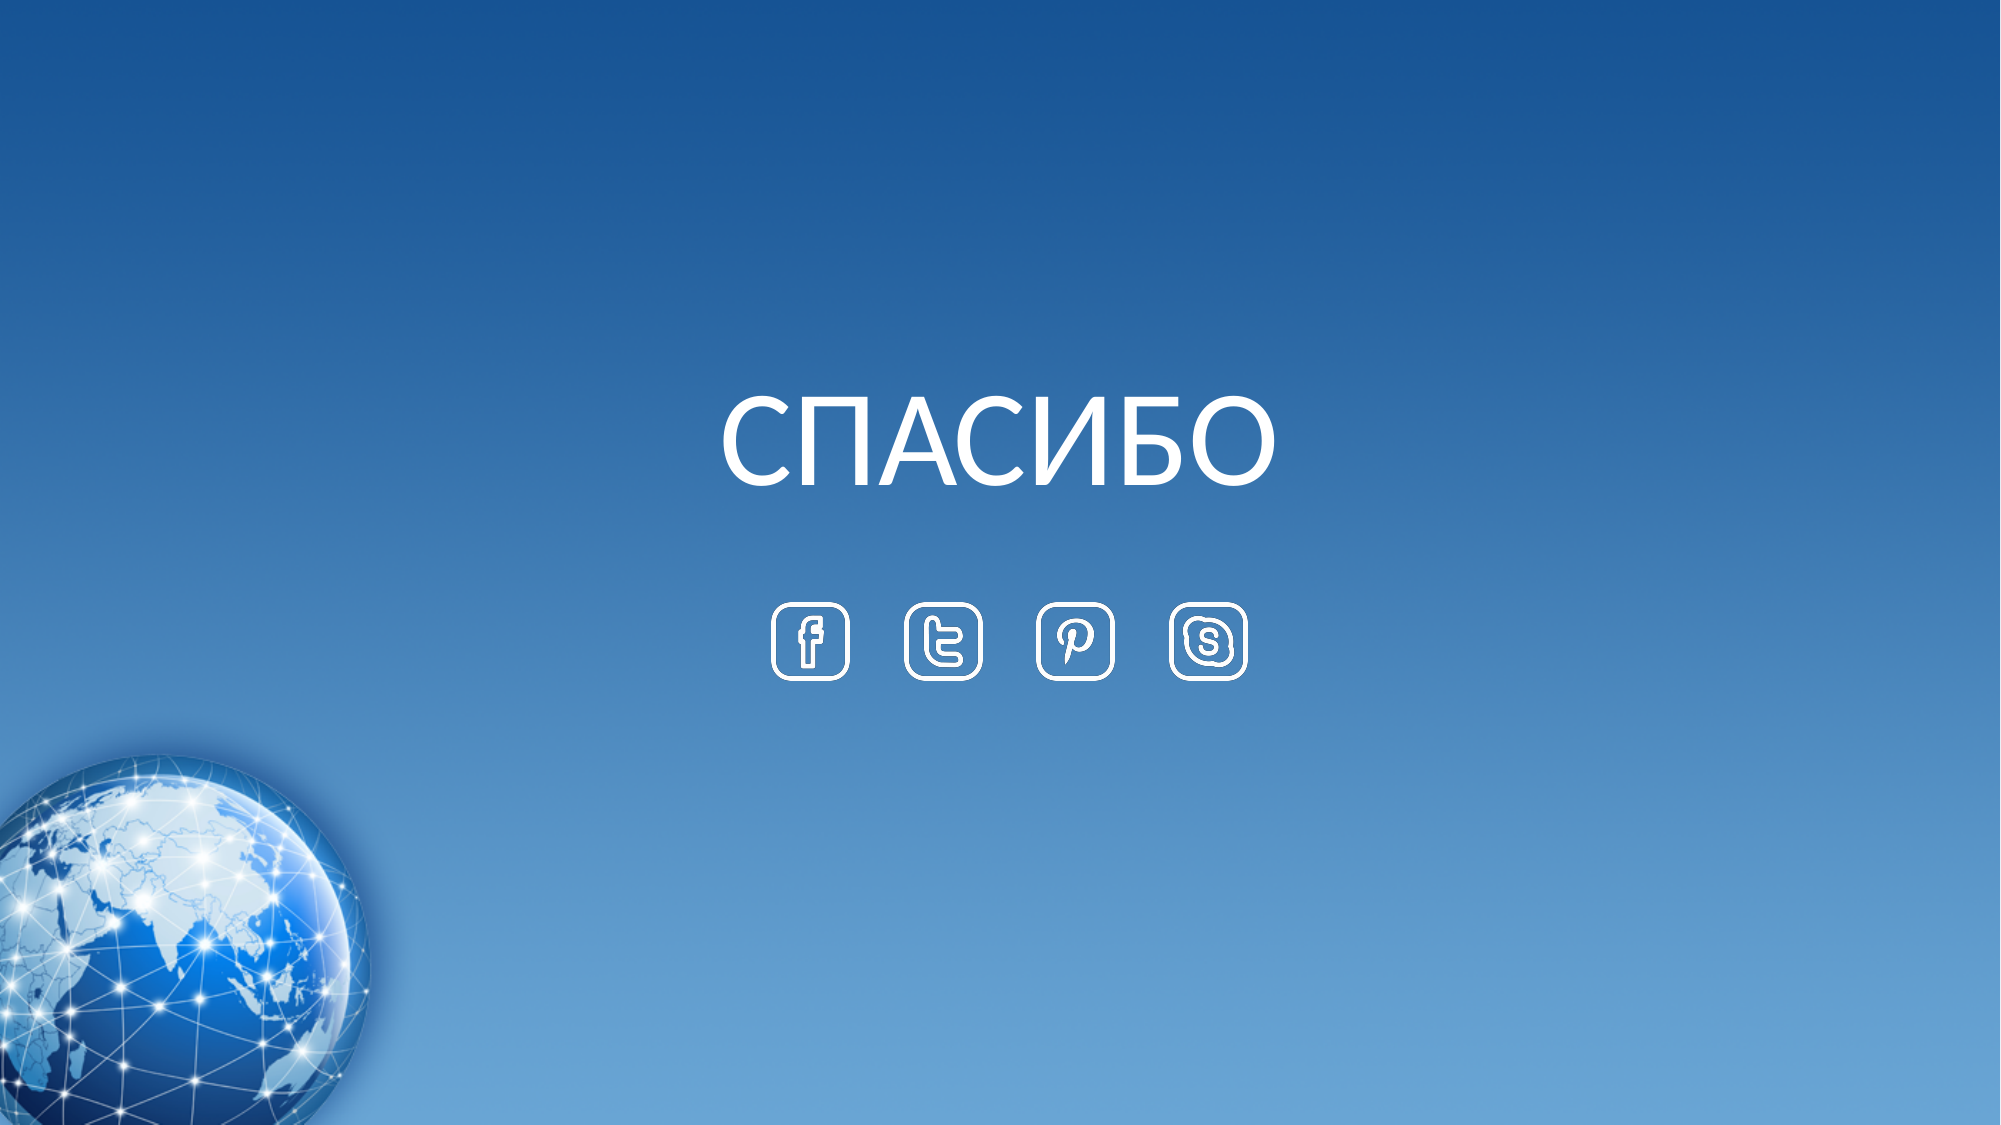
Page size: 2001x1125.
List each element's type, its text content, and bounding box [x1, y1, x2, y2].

text_box СПАСИБО [704, 341, 1296, 521]
picture [0, 0, 2001, 1125]
